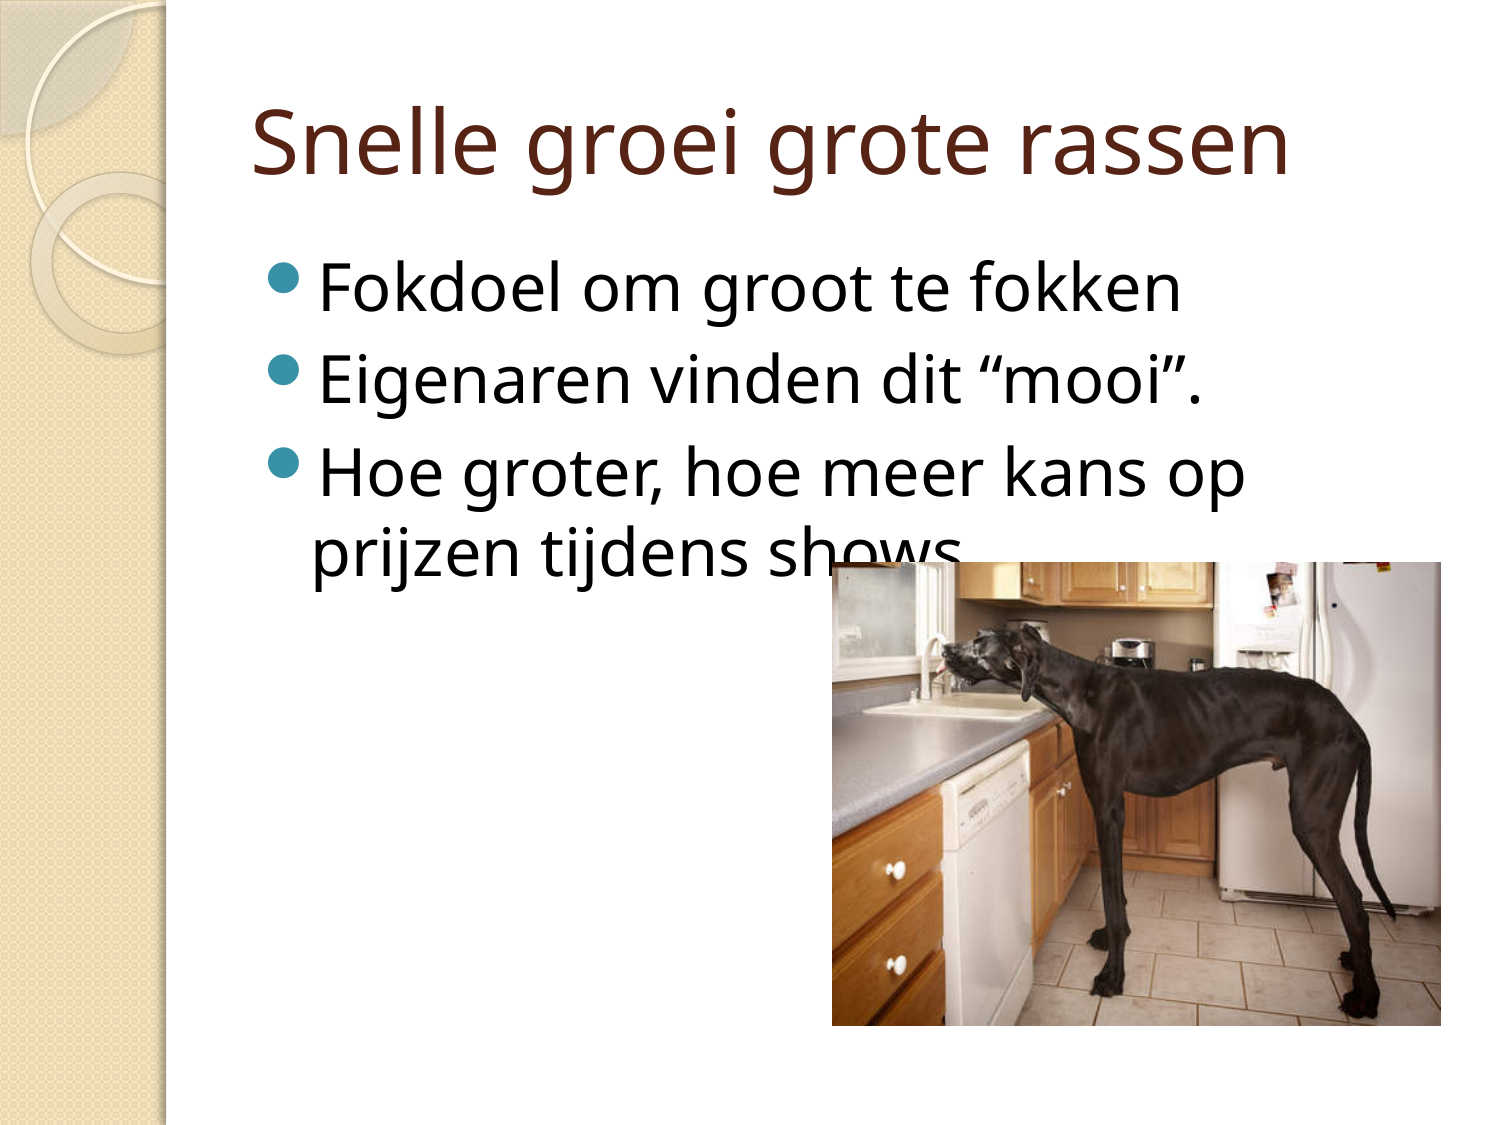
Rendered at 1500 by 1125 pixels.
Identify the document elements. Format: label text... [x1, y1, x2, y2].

picture [832, 562, 1441, 1026]
title Snelle groei grote rassen [235, 45, 1466, 233]
list Fokdoel om groot te fokken Eigenaren vinden dit “mooi”. Hoe groter, hoe meer kans op prijzen tijdens shows [235, 237, 1466, 1025]
